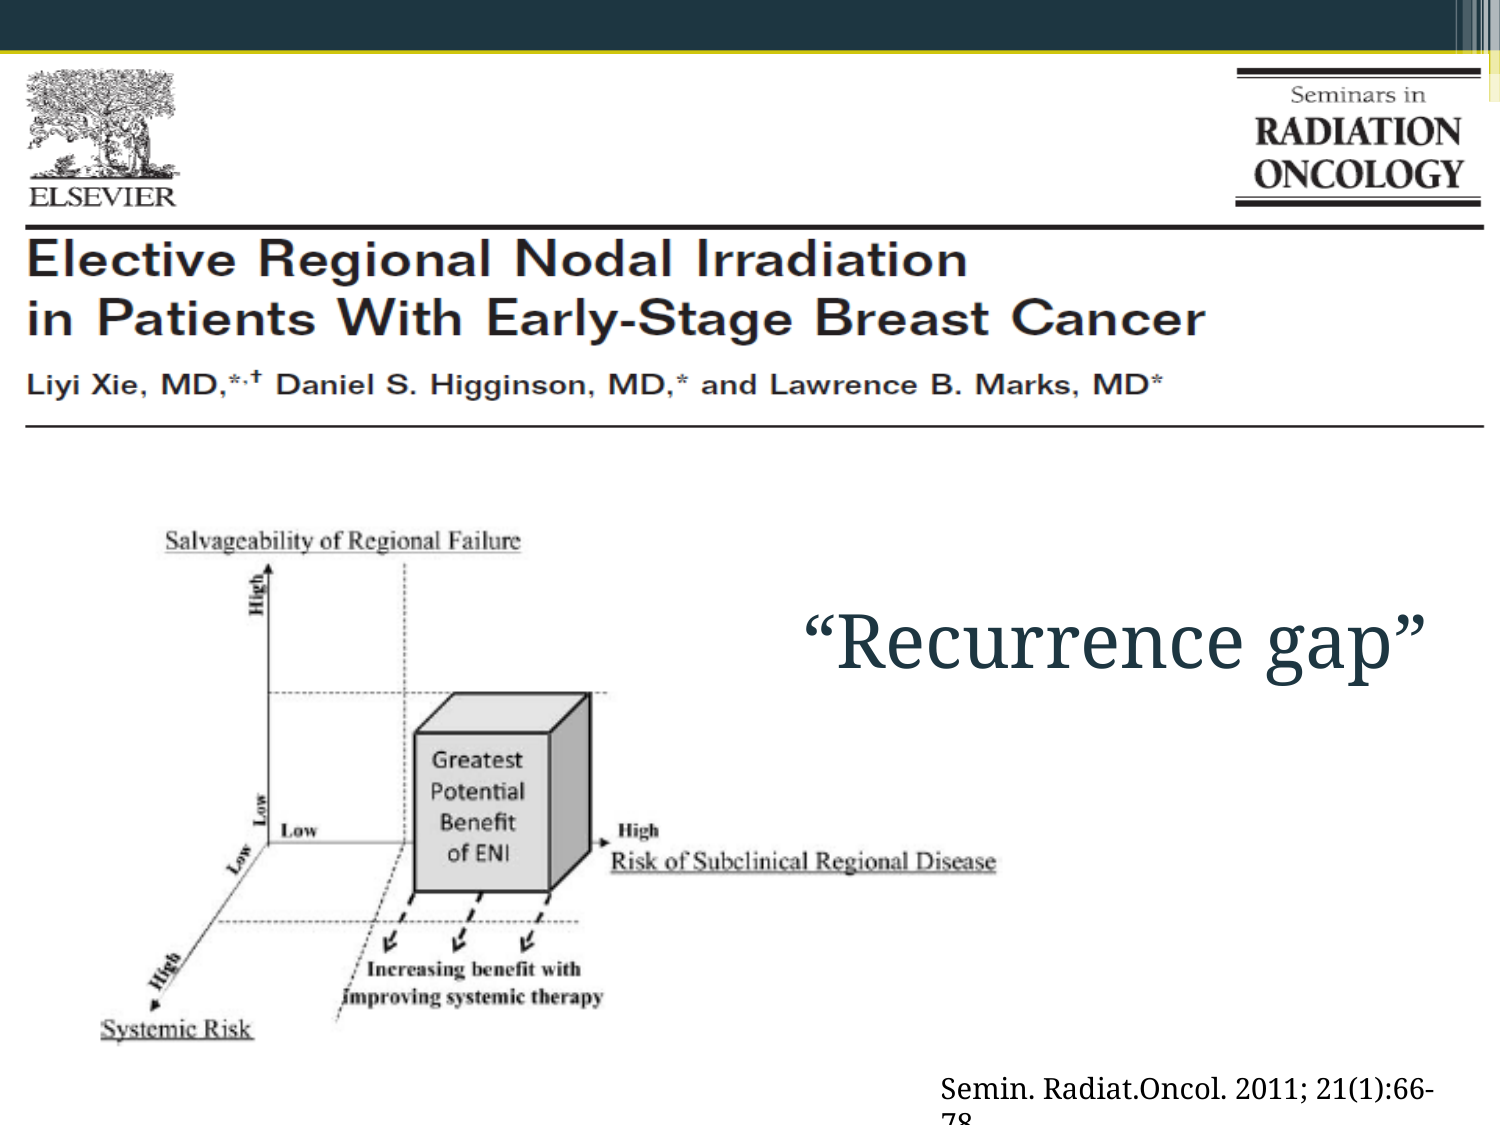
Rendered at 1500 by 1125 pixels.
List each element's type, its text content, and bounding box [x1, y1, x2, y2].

text_box “Recurrence gap” [1087, 586, 1444, 691]
picture [0, 54, 1489, 433]
text_box Semin. Radiat.Oncol. 2011; 21(1):66-78 [925, 1062, 1477, 1125]
picture [60, 447, 1081, 1059]
